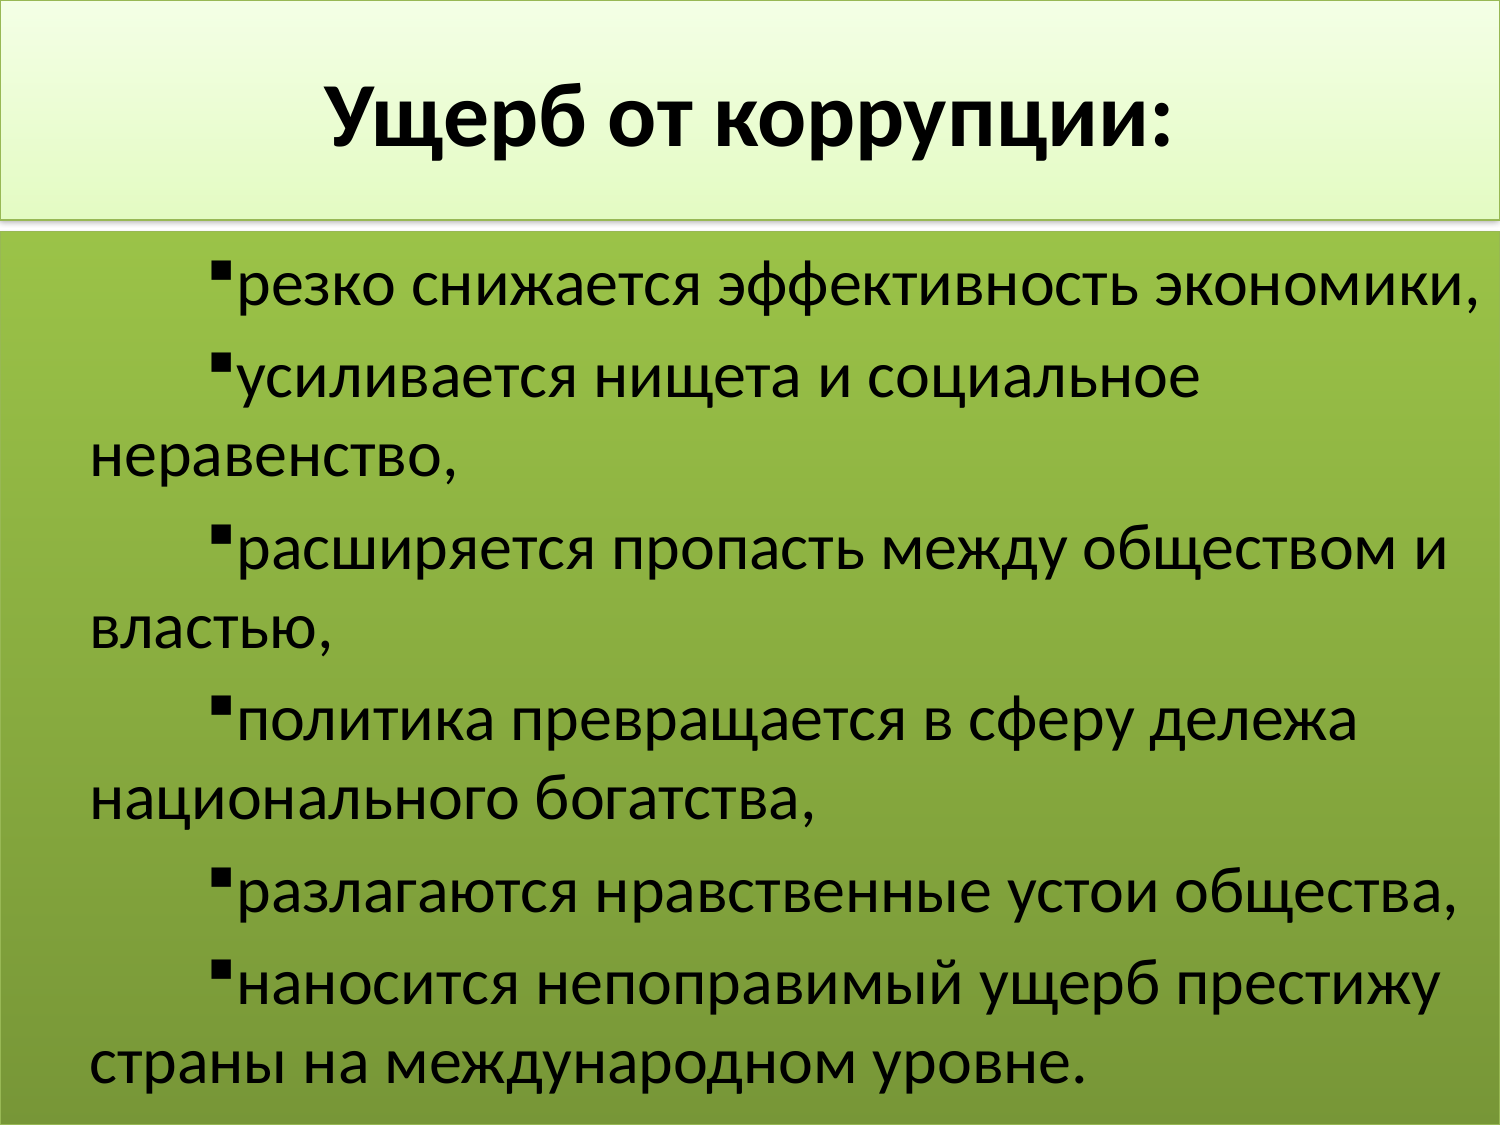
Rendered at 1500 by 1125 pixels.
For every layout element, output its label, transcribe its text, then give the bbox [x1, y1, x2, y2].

title Ущерб от коррупции: [0, 0, 1500, 221]
subtitle резко снижается эффективность экономики, усиливается нищета и социальное неравенство, расширяется пропасть между обществом и властью, политика превращается в сферу дележа национального богатства, разлагаются нравственные устои общества, наносится непоправимый ущерб престижу страны на международном уровне. [0, 231, 1500, 1125]
